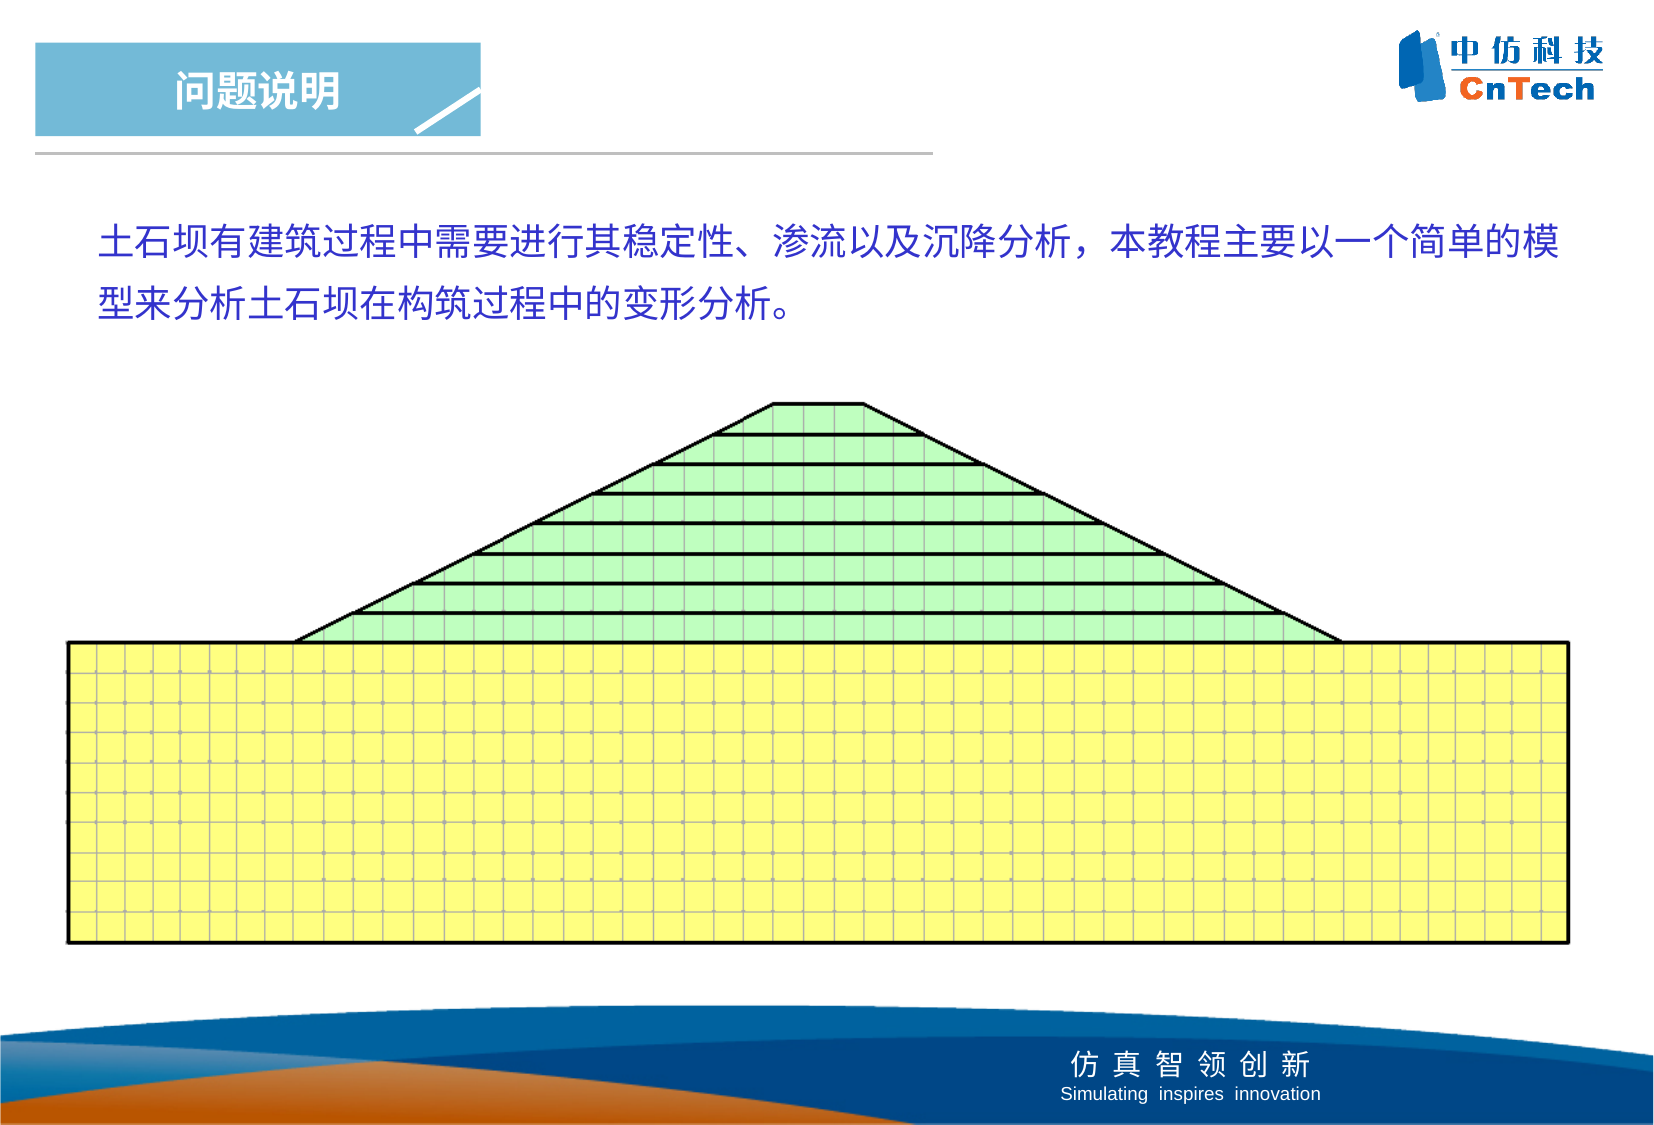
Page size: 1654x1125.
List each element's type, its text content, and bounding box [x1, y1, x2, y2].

text_box 土石坝有建筑过程中需要进行其稳定性、渗流以及沉降分析，本教程主要以一个简单的模型来分析土石坝在构筑过程中的变形分析。 [82, 193, 1595, 333]
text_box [35, 42, 934, 154]
picture [0, 0, 1654, 1125]
